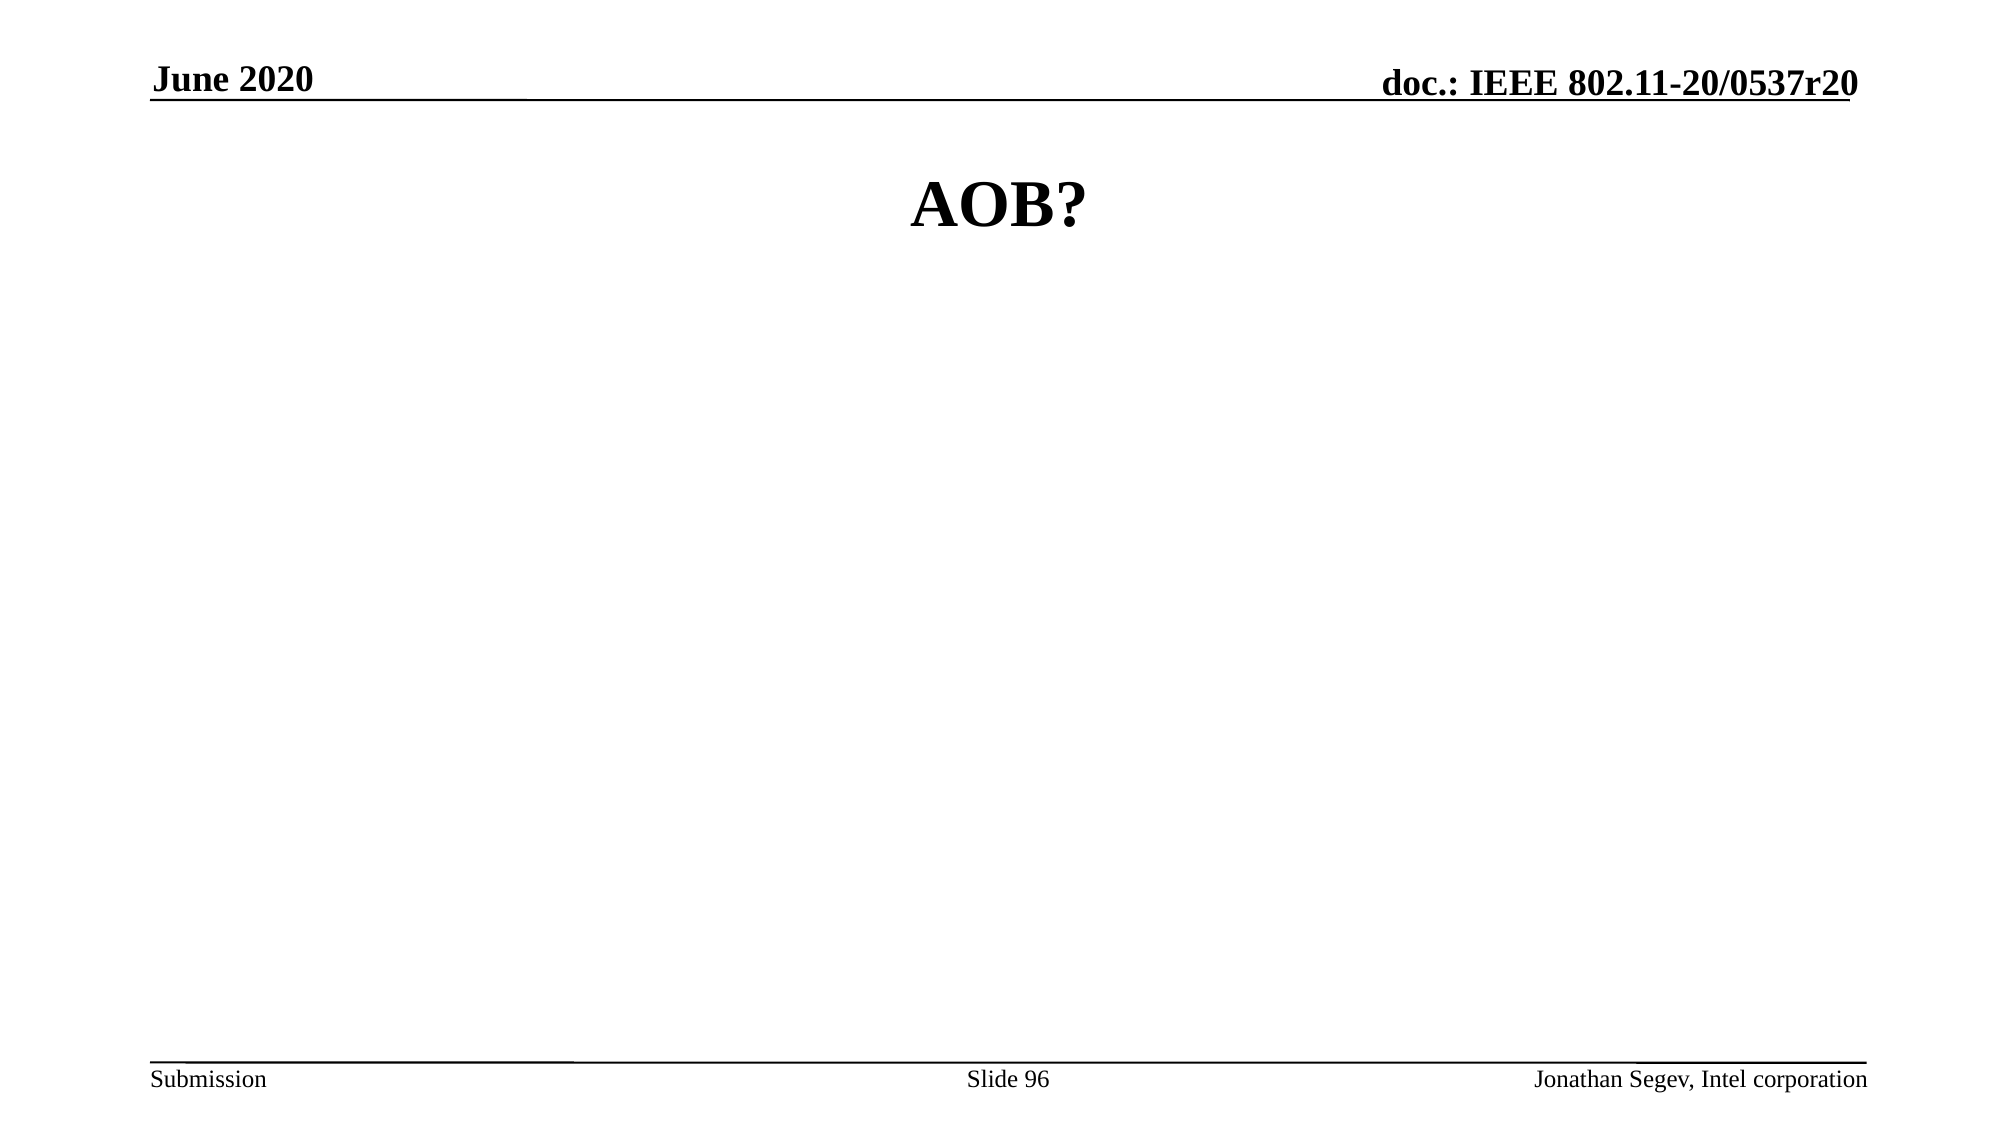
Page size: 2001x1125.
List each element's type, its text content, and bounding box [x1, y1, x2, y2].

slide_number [152, 54, 563, 100]
title AOB? [149, 112, 1850, 288]
footer Jonathan Segev, Intel corporation [1171, 1061, 1869, 1093]
slide_number Slide 96 [950, 1061, 1067, 1123]
